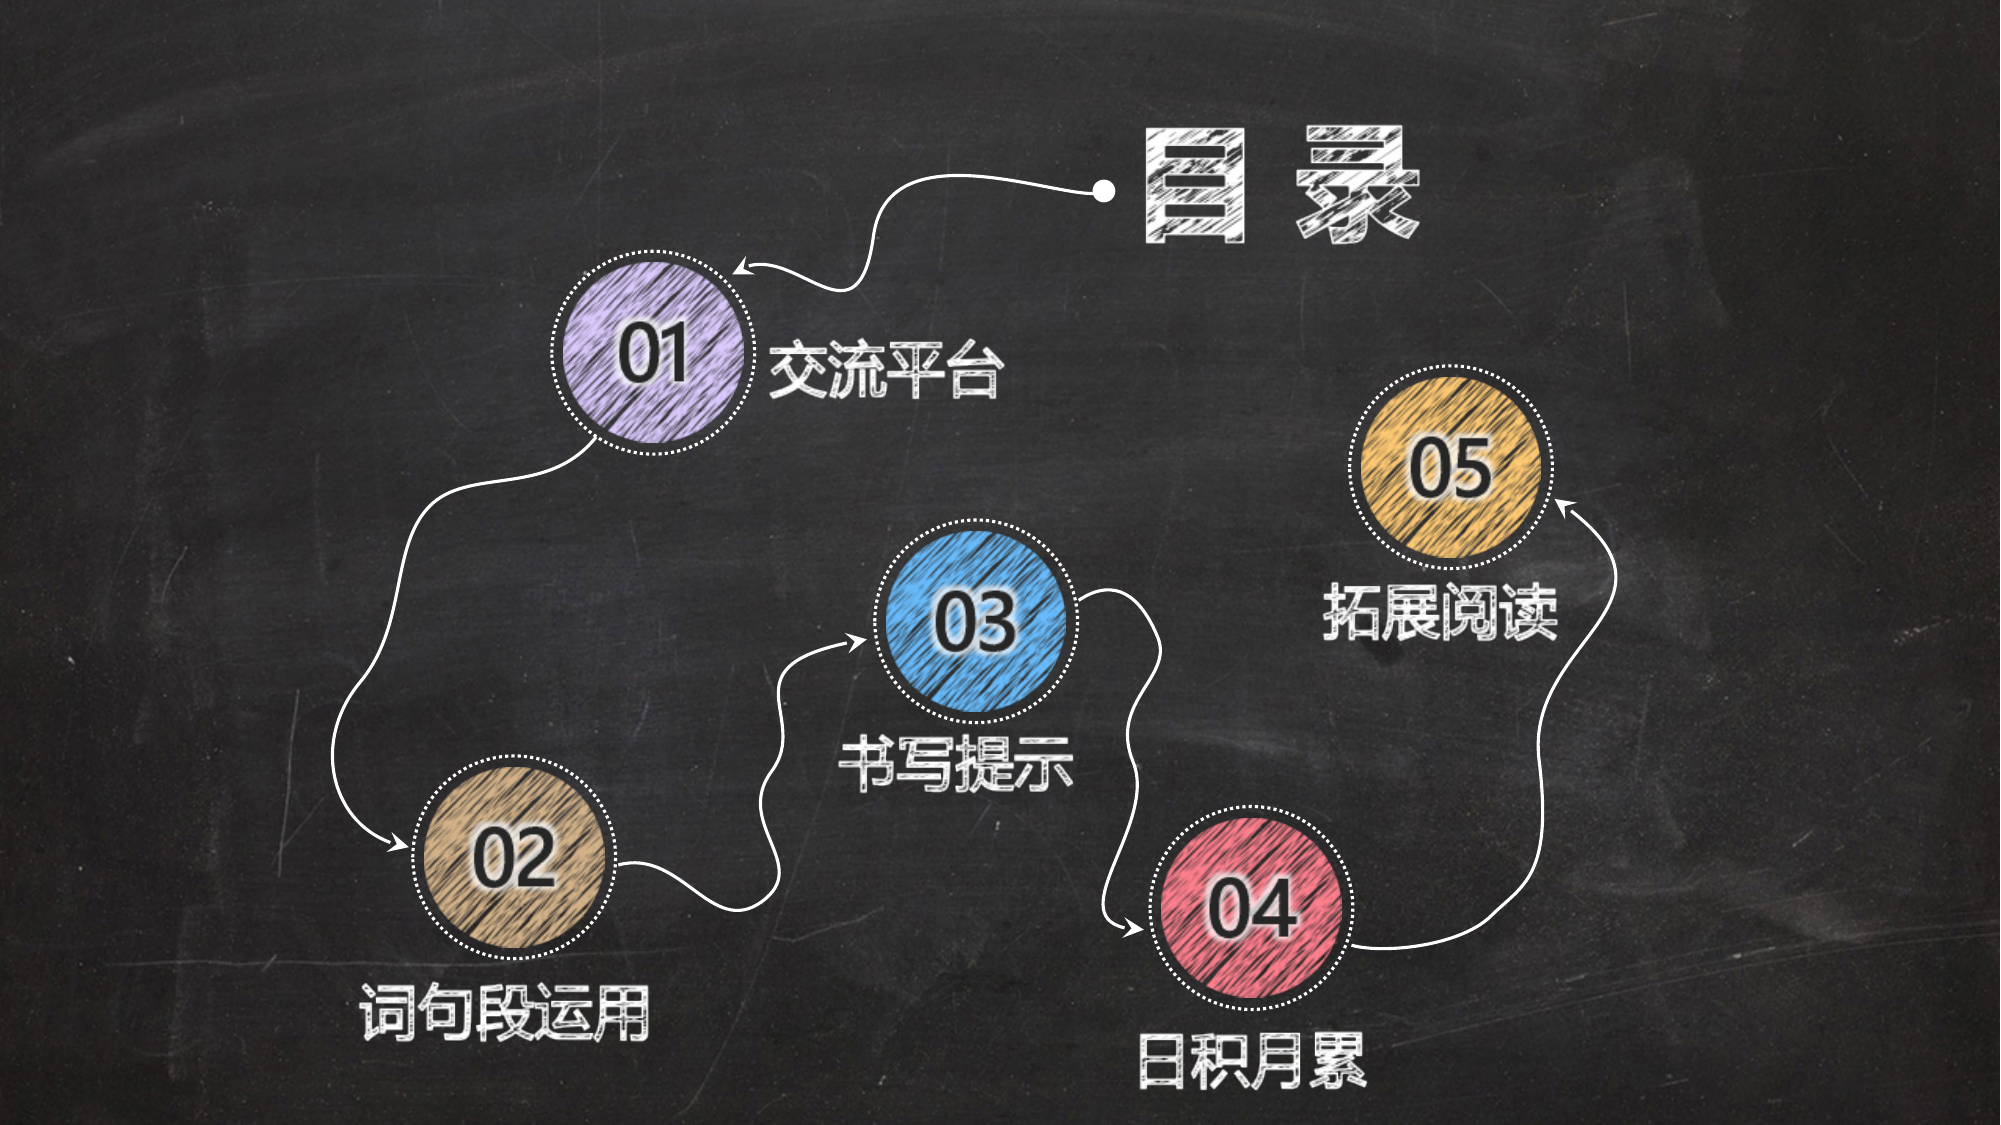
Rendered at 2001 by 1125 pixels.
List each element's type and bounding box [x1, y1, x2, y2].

text_box [668, 649, 822, 911]
text_box [822, 519, 1089, 805]
text_box [551, 251, 1020, 455]
text_box [1574, 512, 1617, 641]
text_box [1383, 653, 1578, 949]
text_box [1307, 365, 1574, 654]
text_box [1102, 855, 1116, 926]
text_box [1116, 806, 1383, 1102]
text_box [332, 455, 588, 801]
picture [0, 0, 2000, 1125]
text_box [732, 175, 1116, 286]
text_box [343, 755, 668, 1054]
text_box [1089, 589, 1161, 806]
